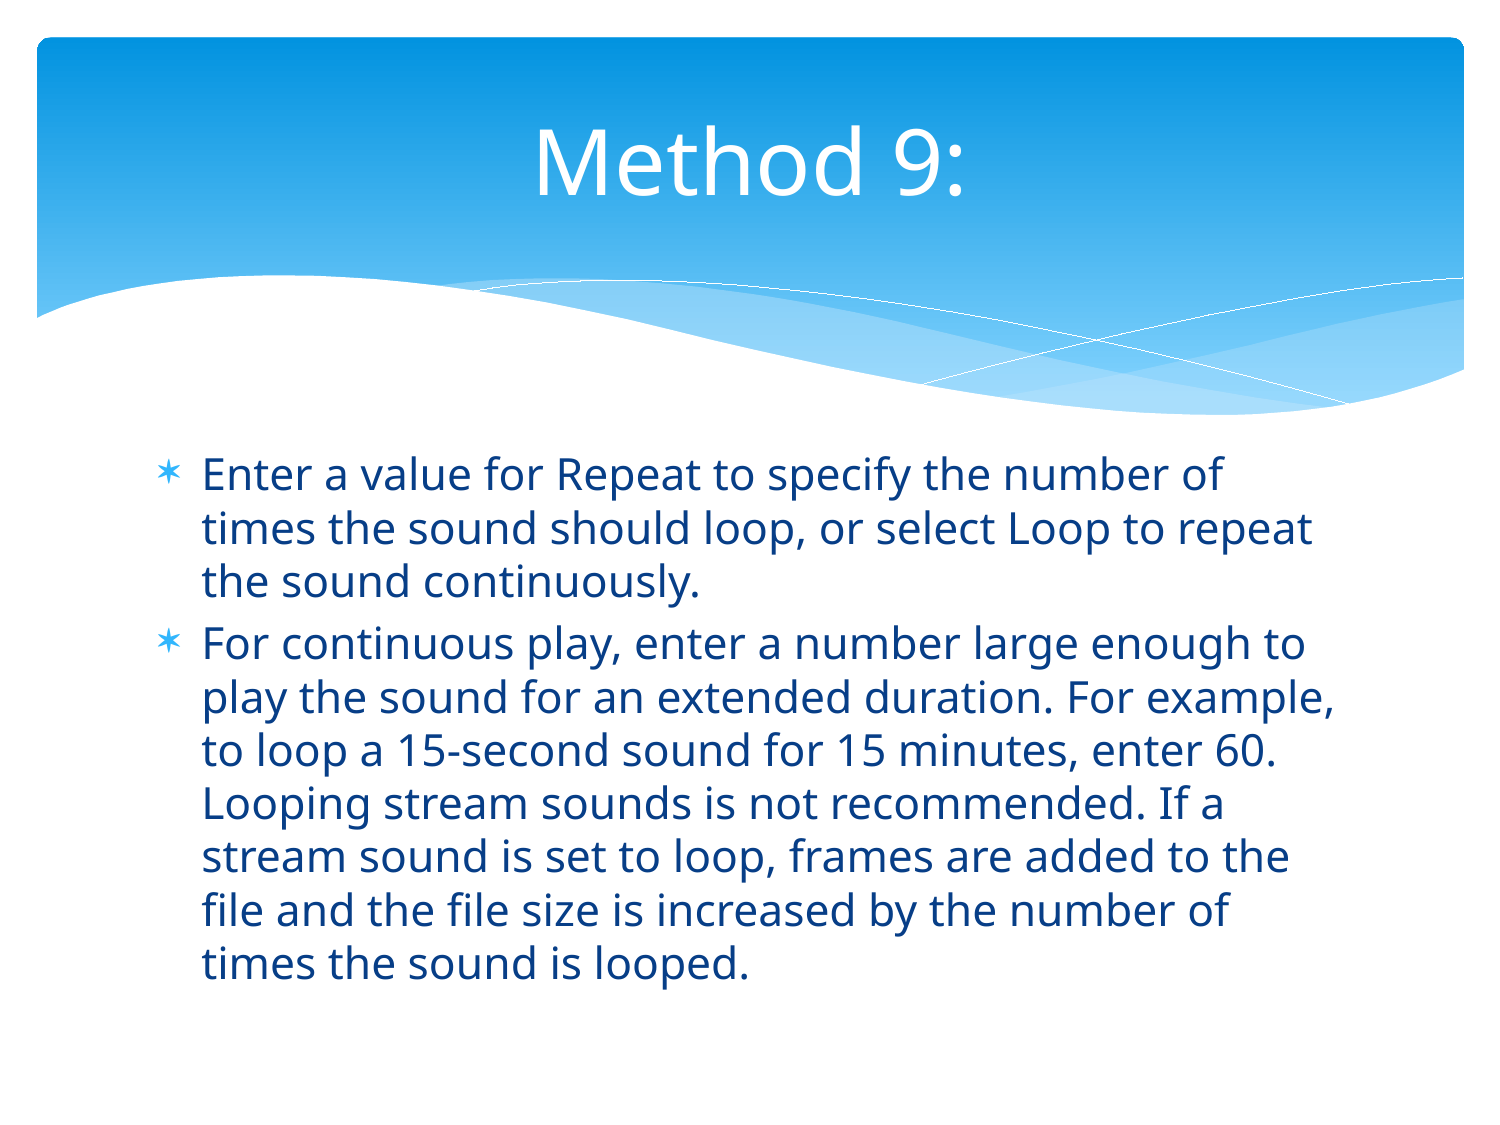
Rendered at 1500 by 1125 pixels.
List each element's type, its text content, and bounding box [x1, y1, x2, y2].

list Enter a value for Repeat to specify the number of times the sound should loop, or select Loop to repeat the sound continuously. For continuous play, enter a number large enough to play the sound for an extended duration. For example, to loop a 15-second sound for 15 minutes, enter 60. Looping stream sounds is not recommended. If a stream sound is set to loop, frames are added to the file and the file size is increased by the number of times the sound is looped. [143, 438, 1359, 1005]
title Method 9: [75, 55, 1425, 261]
